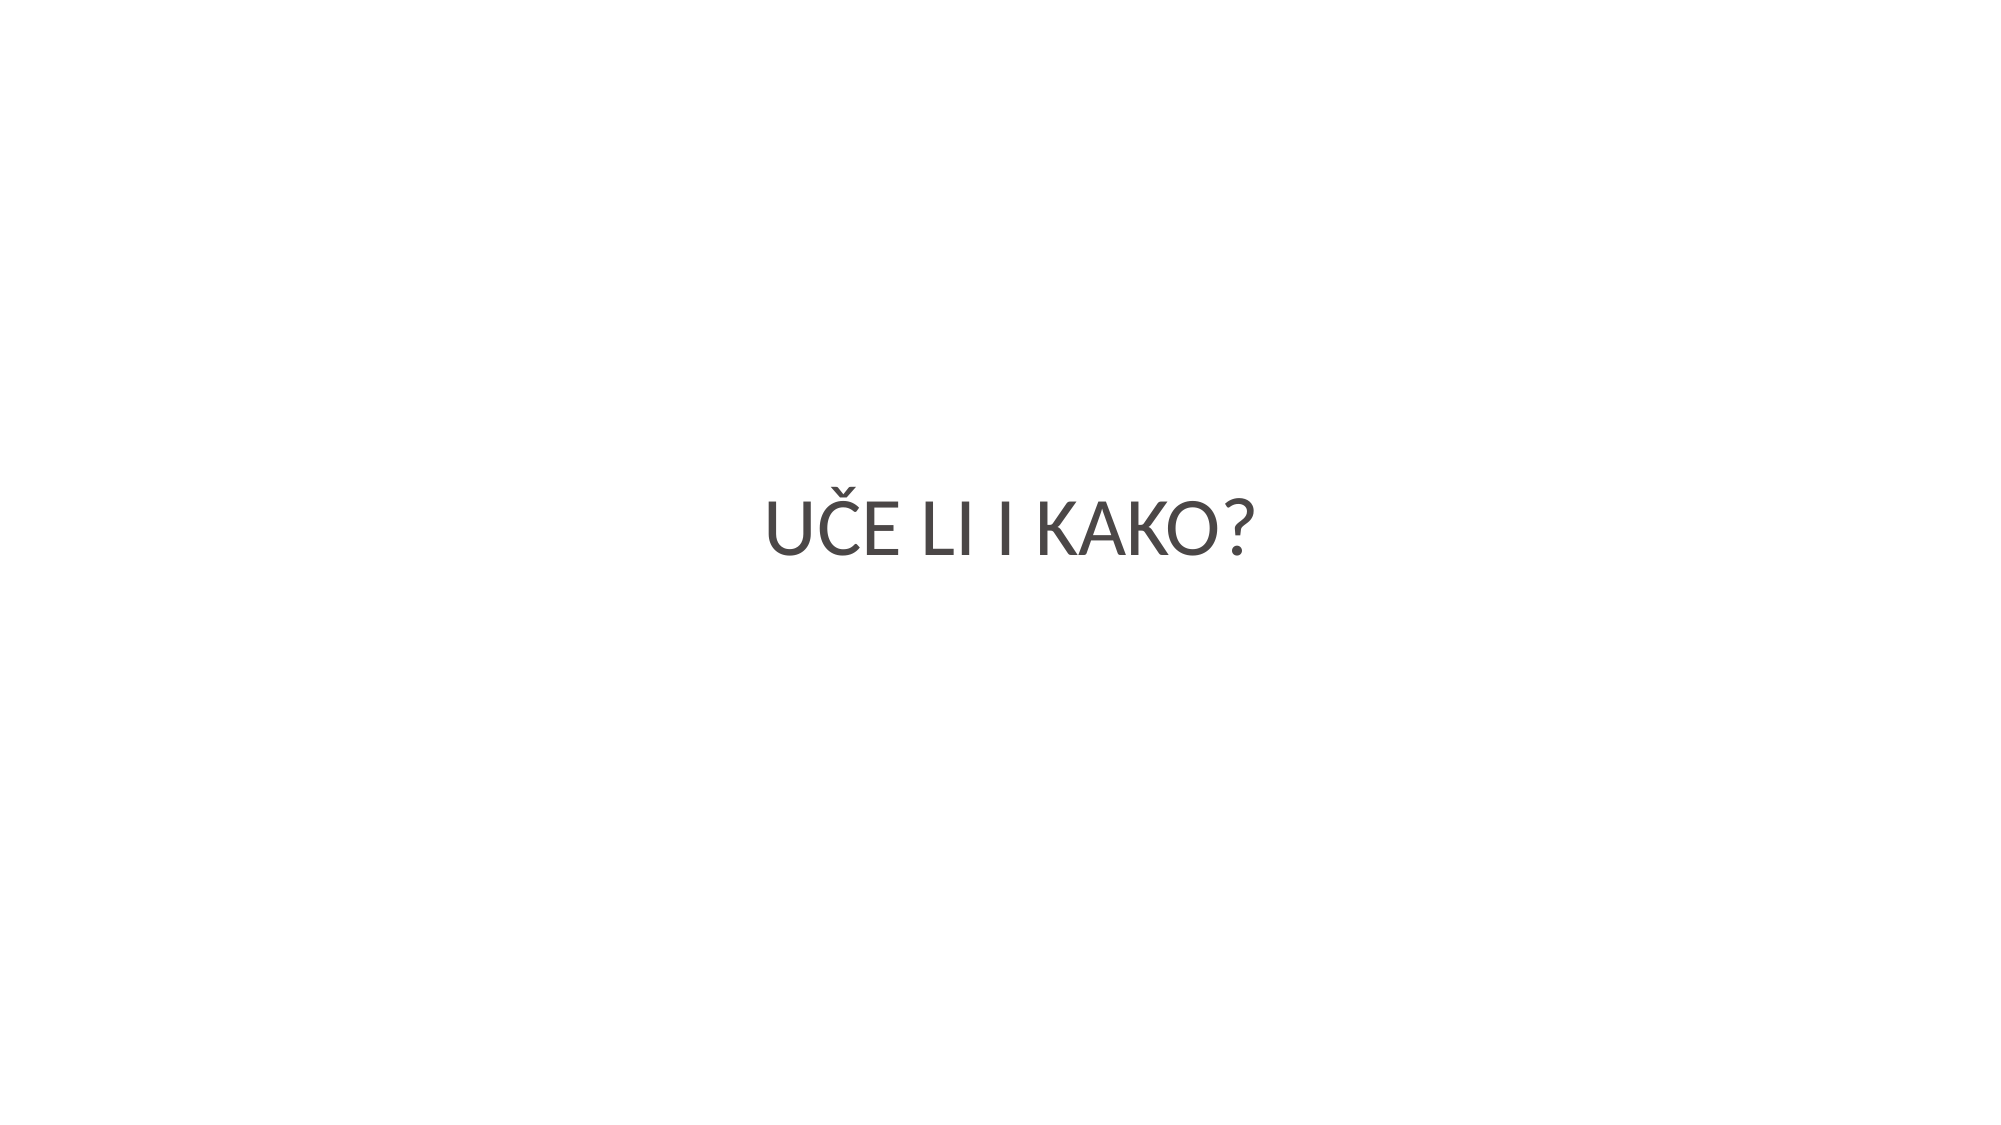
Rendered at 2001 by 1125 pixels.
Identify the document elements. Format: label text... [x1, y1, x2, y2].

text_box UČE LI I KAKO? [69, 415, 1954, 580]
